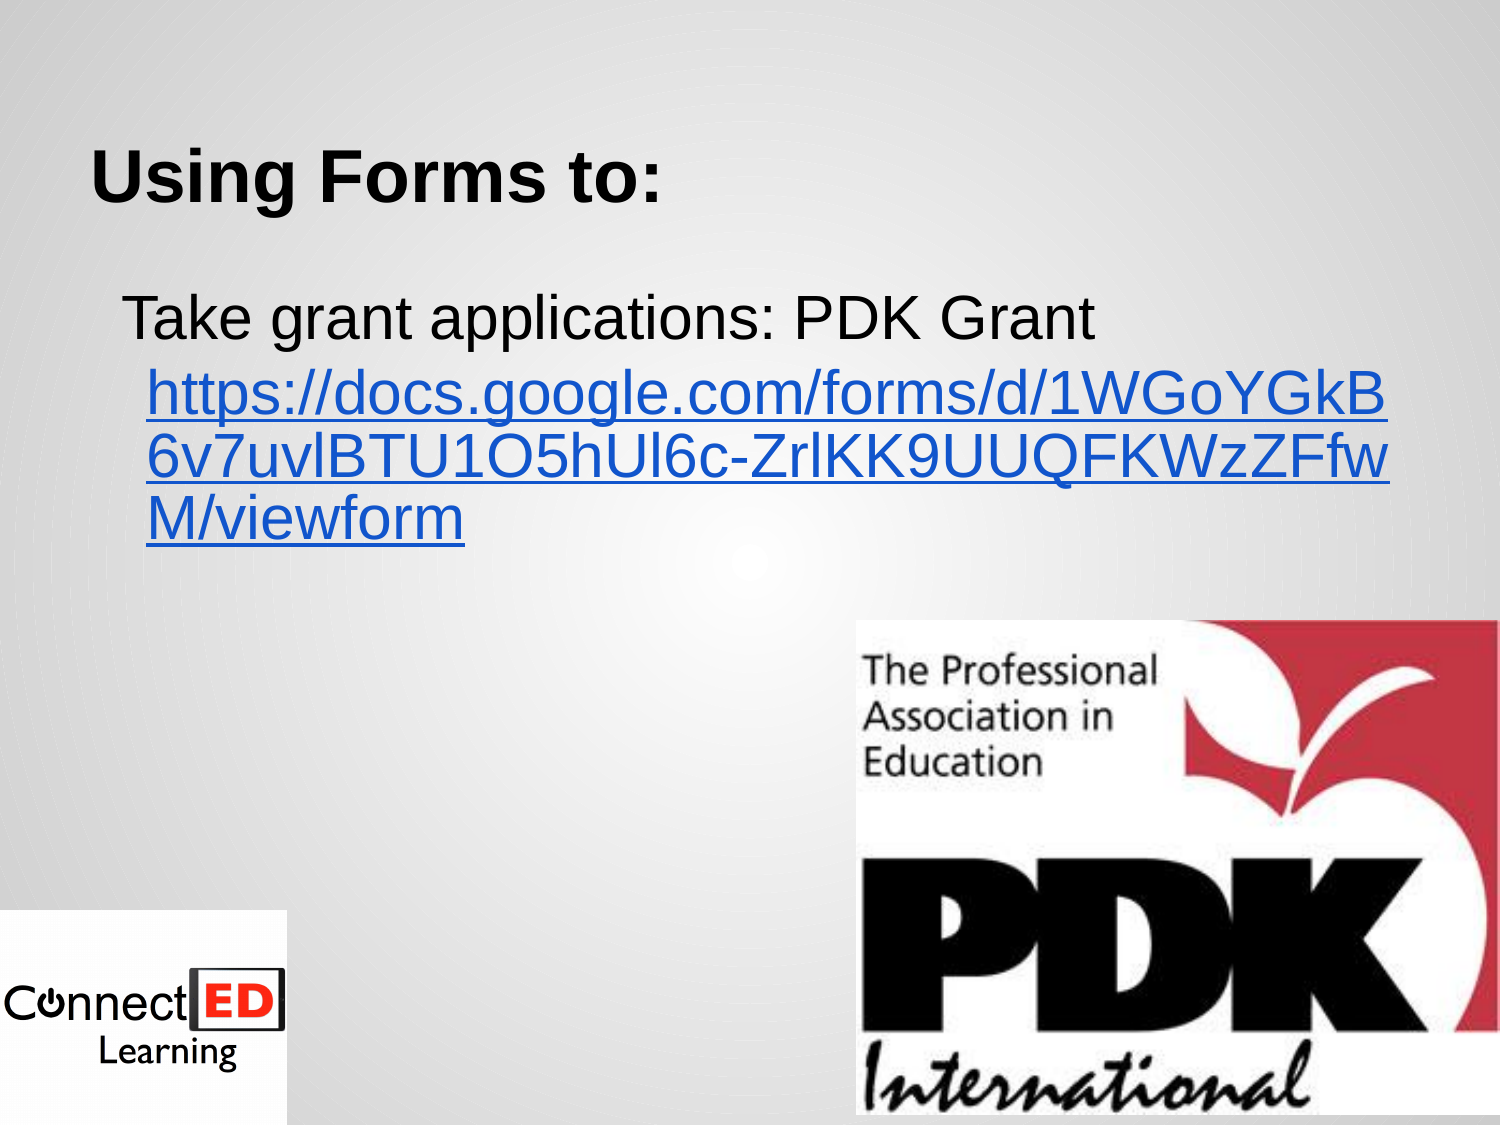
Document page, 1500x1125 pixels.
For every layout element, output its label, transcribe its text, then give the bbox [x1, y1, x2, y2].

list Take grant applications: PDK Grant https://docs.google.com/forms/d/1WGoYGkB6v7uvlBTU1O5hUl6c-ZrlKK9UUQFKWzZFfwM/viewform [75, 262, 1425, 1078]
title Using Forms to: [75, 45, 1425, 233]
picture [0, 910, 287, 1125]
picture [856, 620, 1500, 1115]
